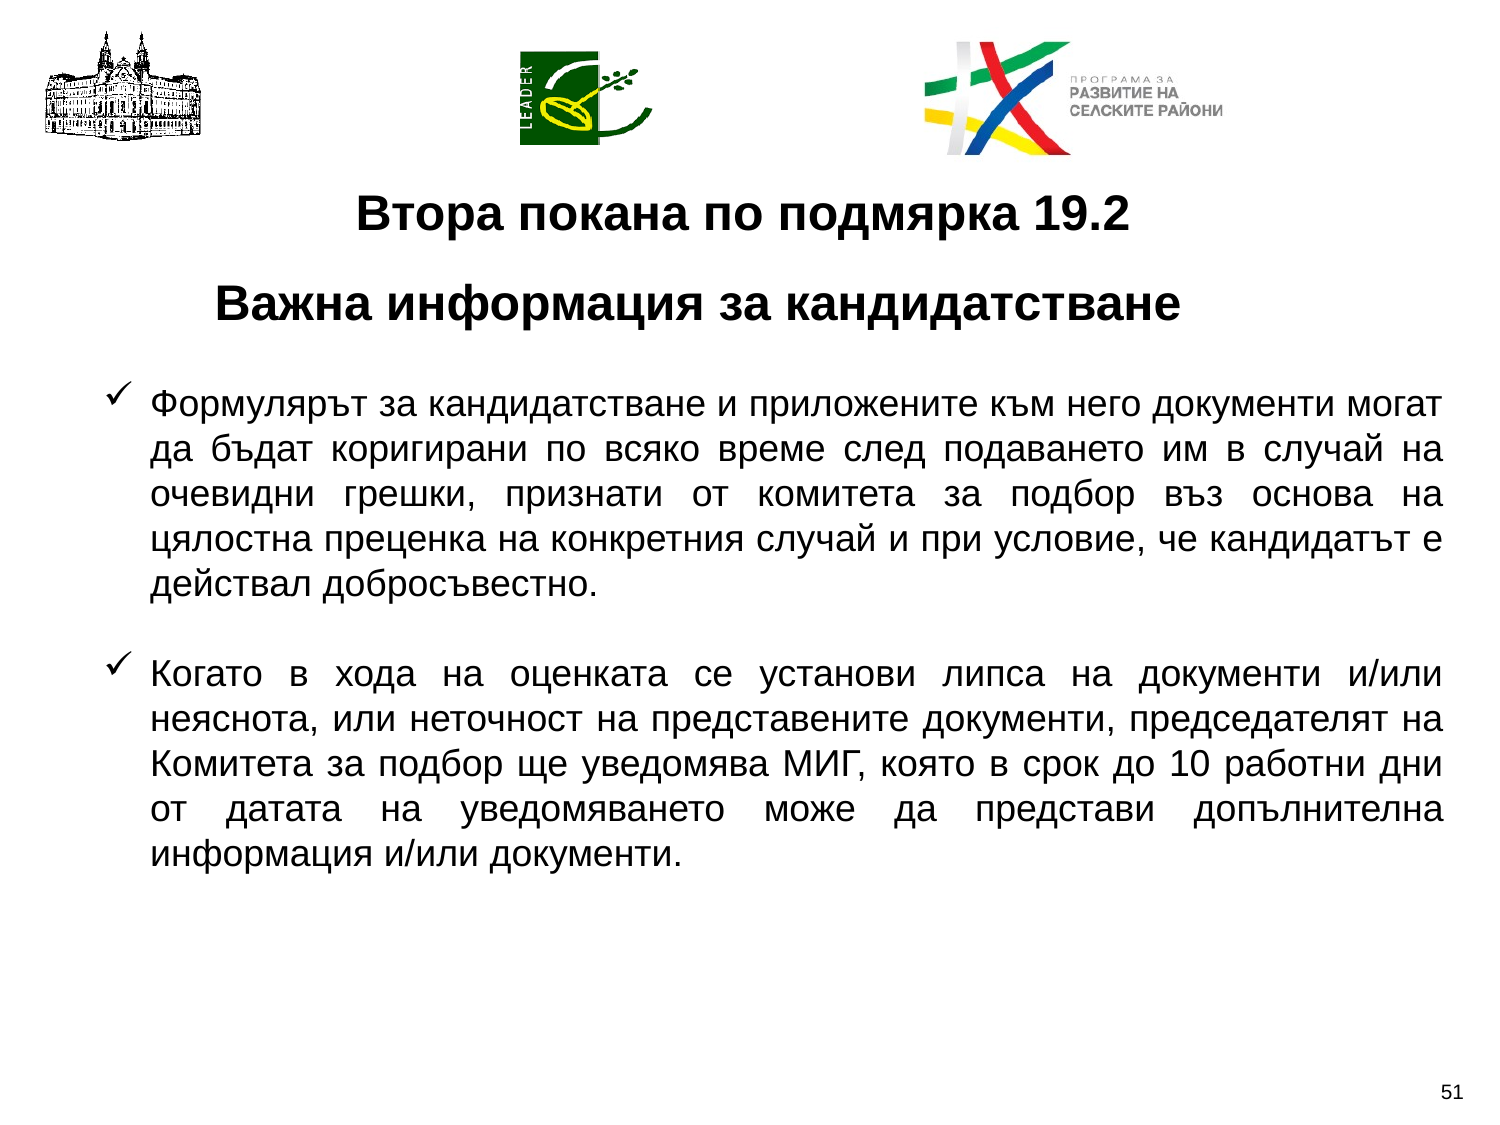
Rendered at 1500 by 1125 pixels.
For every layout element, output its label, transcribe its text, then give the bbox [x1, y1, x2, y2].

text_box Важна информация за кандидатстване [199, 263, 1197, 339]
text_box Формулярът за кандидатстване и приложените към него документи могат да бъдат коригирани по всяко време след подаването им в случай на очевидни грешки, признати от комитета за подбор въз основа на цялостна преценка на конкретния случай и при условие, че кандидатът е действал добросъвестно. Когато в хода на оценката се установи липса на документи и/или неяснота, или неточност на представените документи, председателят на Комитета за подбор ще уведомява МИГ, която в срок до 10 работни дни от датата на уведомяването може да представи допълнителна информация и/или документи. [88, 371, 1459, 927]
picture [909, 27, 1235, 167]
text_box Втора покана по подмярка 19.2 [41, 172, 1459, 248]
picture [40, 27, 207, 144]
slide_number 51 [1418, 1051, 1479, 1112]
picture [520, 50, 656, 145]
